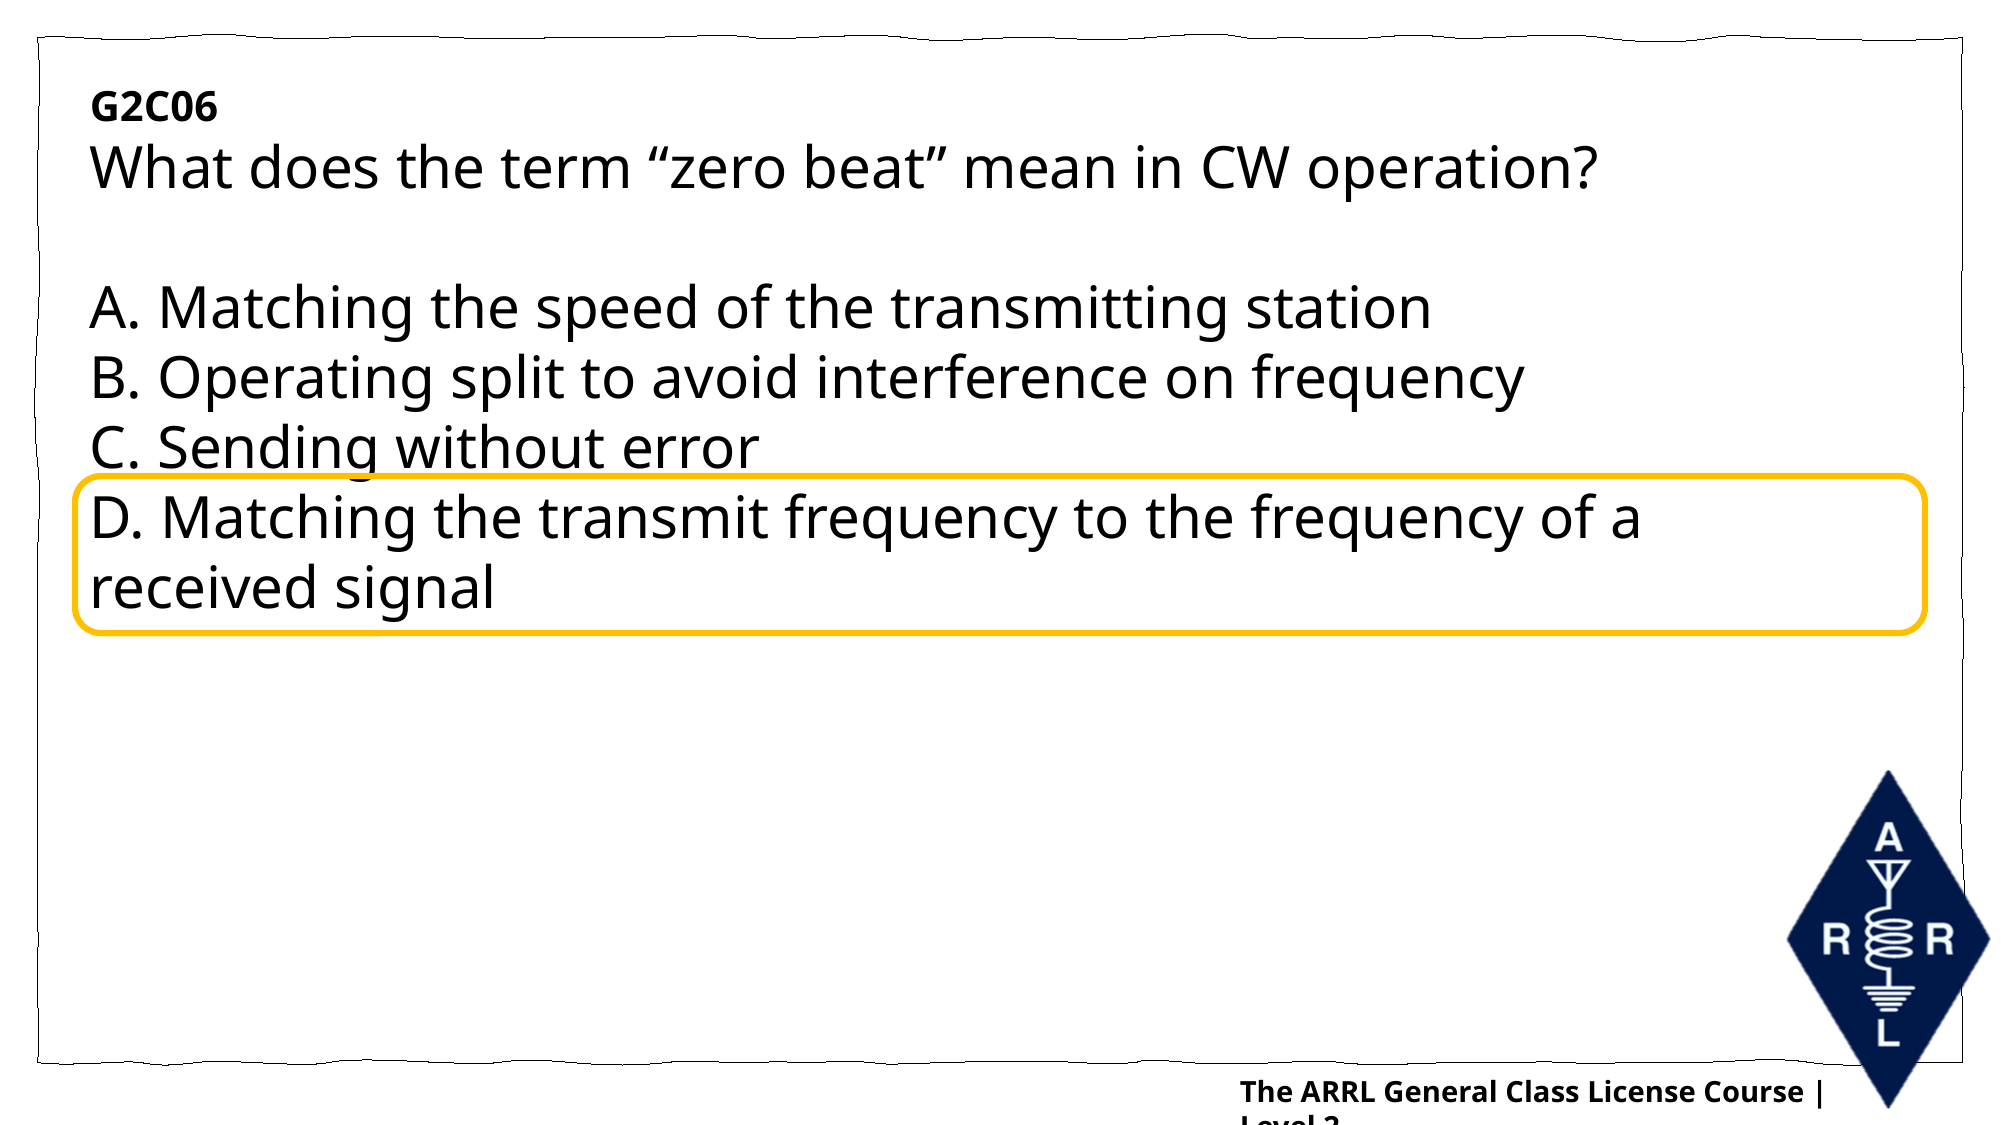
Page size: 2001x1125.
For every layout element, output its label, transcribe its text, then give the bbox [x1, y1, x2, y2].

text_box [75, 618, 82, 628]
text_box [73, 475, 1927, 635]
text_box G2C06 What does the term “zero beat” mean in CW operation? A. Matching the speed of the transmitting station B. Operating split to avoid interference on frequency C. Sending without error D. Matching the transmit frequency to the frequency of a received signal [75, 72, 1850, 491]
picture [1773, 752, 1999, 1125]
